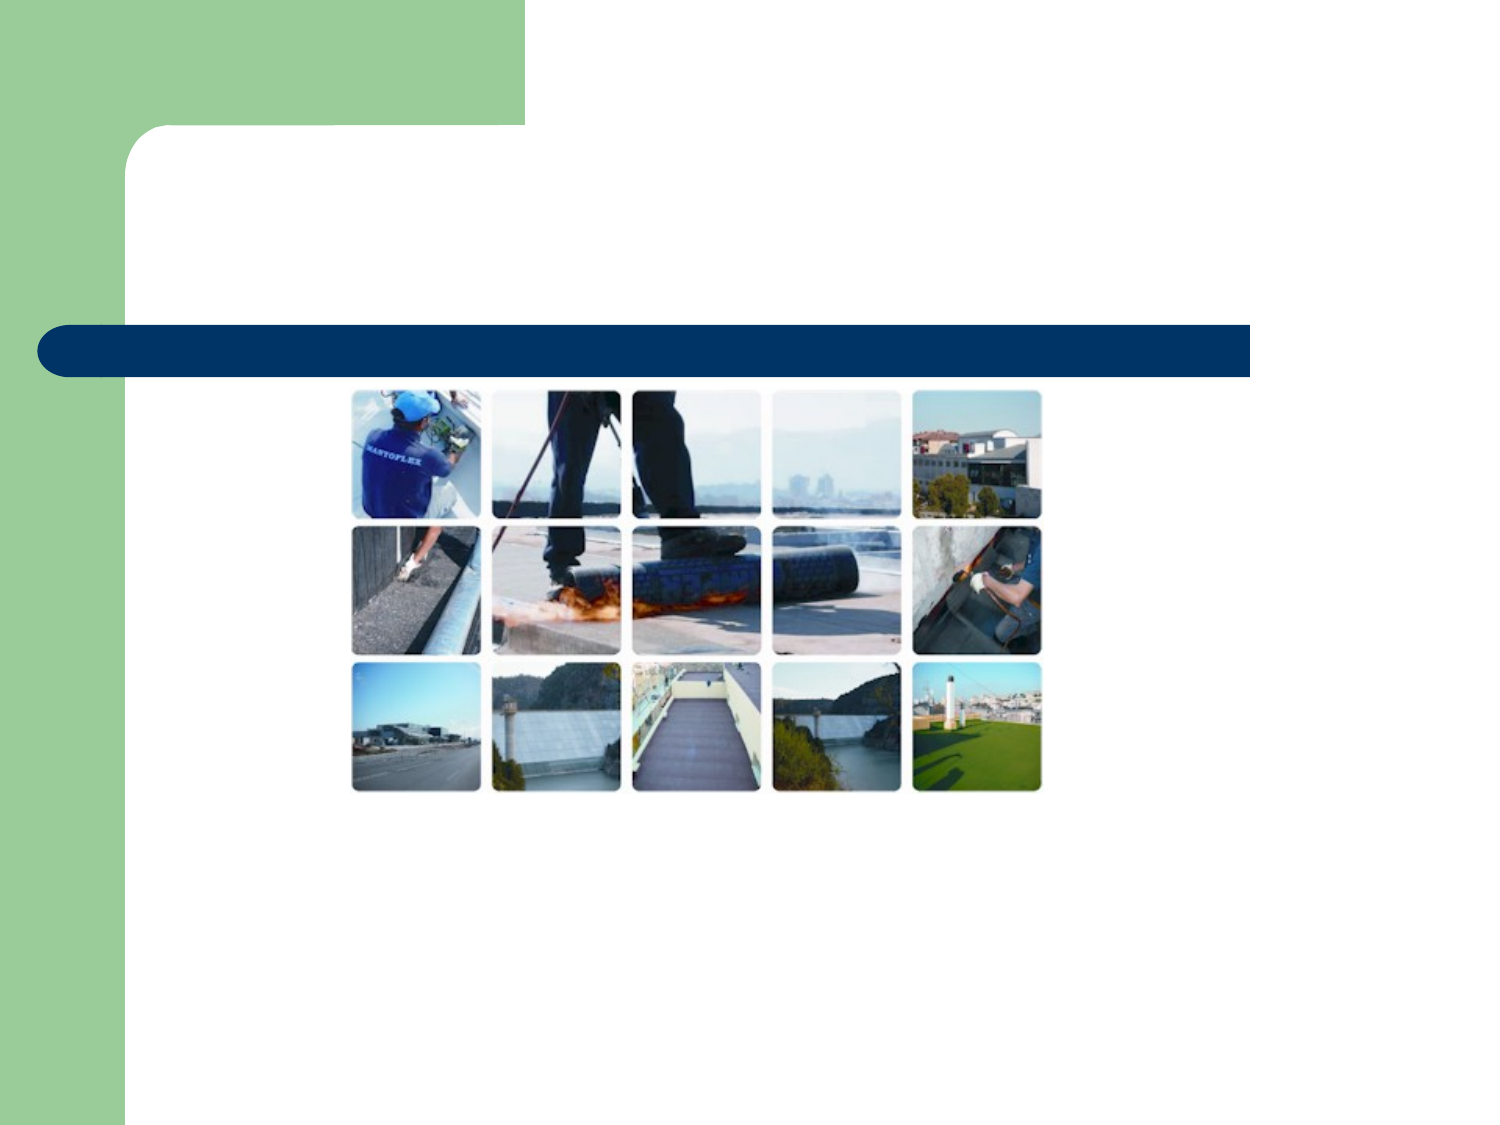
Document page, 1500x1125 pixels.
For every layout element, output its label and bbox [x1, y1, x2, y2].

picture [349, 387, 1044, 794]
